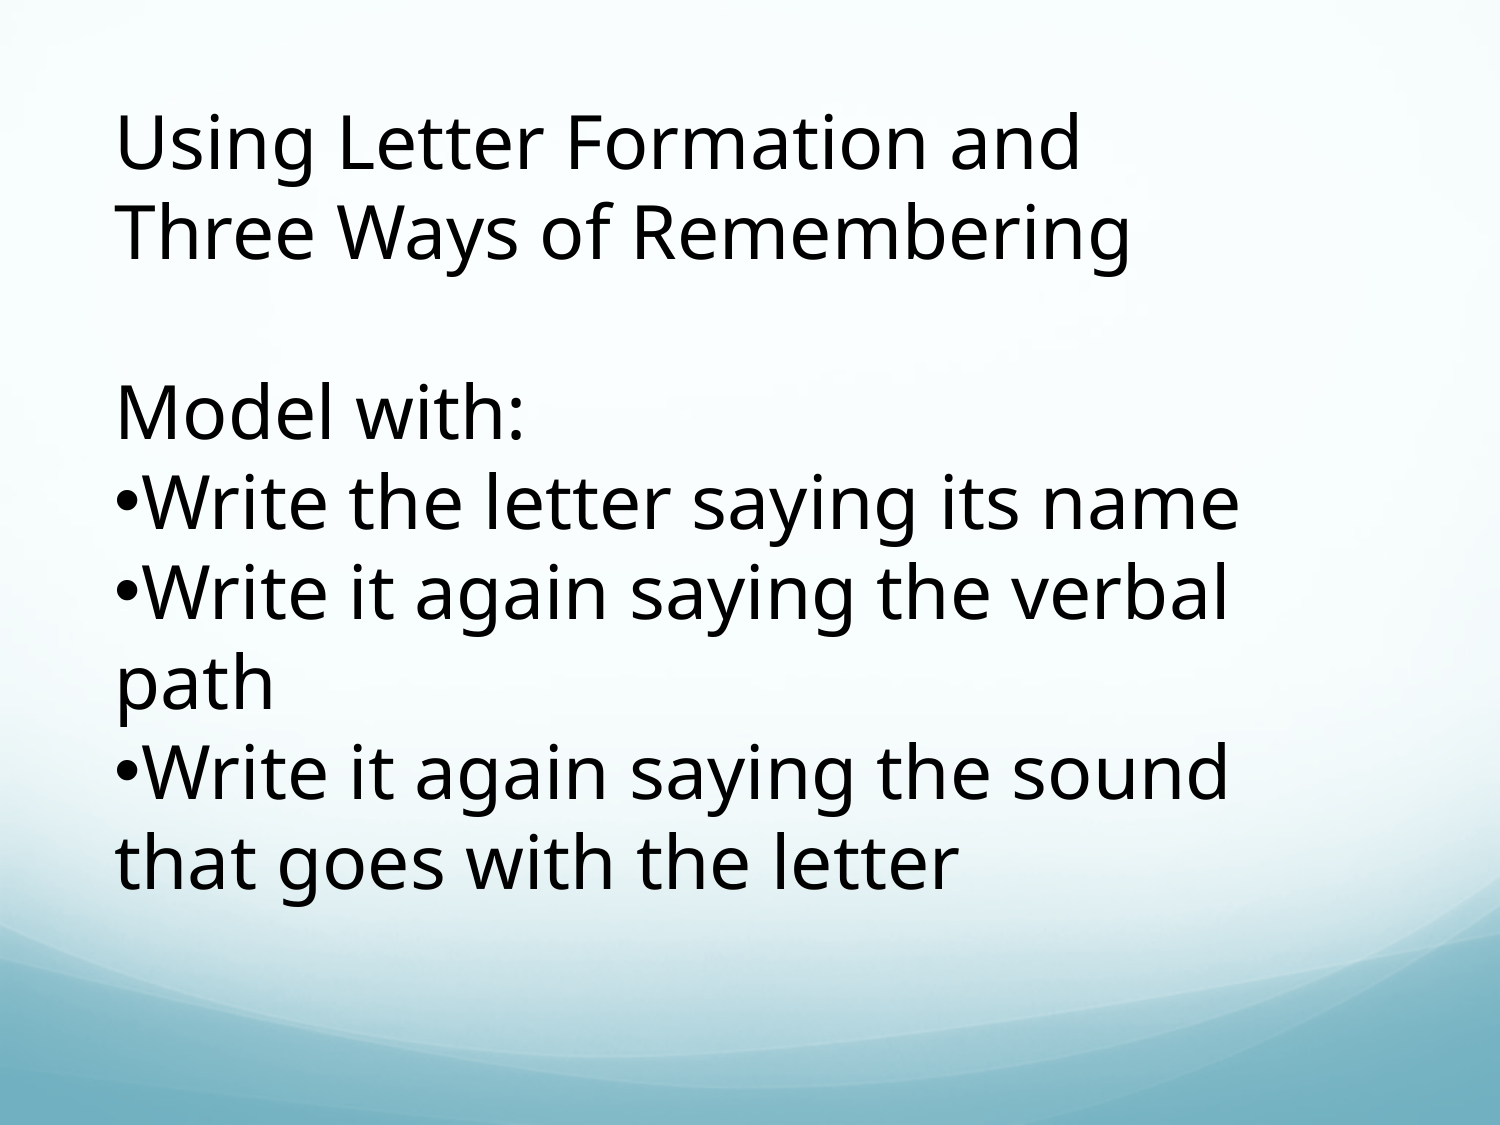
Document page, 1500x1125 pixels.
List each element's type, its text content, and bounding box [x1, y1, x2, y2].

text_box Using Letter Formation and Three Ways of Remembering Model with: Write the letter saying its name Write it again saying the verbal path Write it again saying the sound that goes with the letter [99, 87, 1350, 913]
